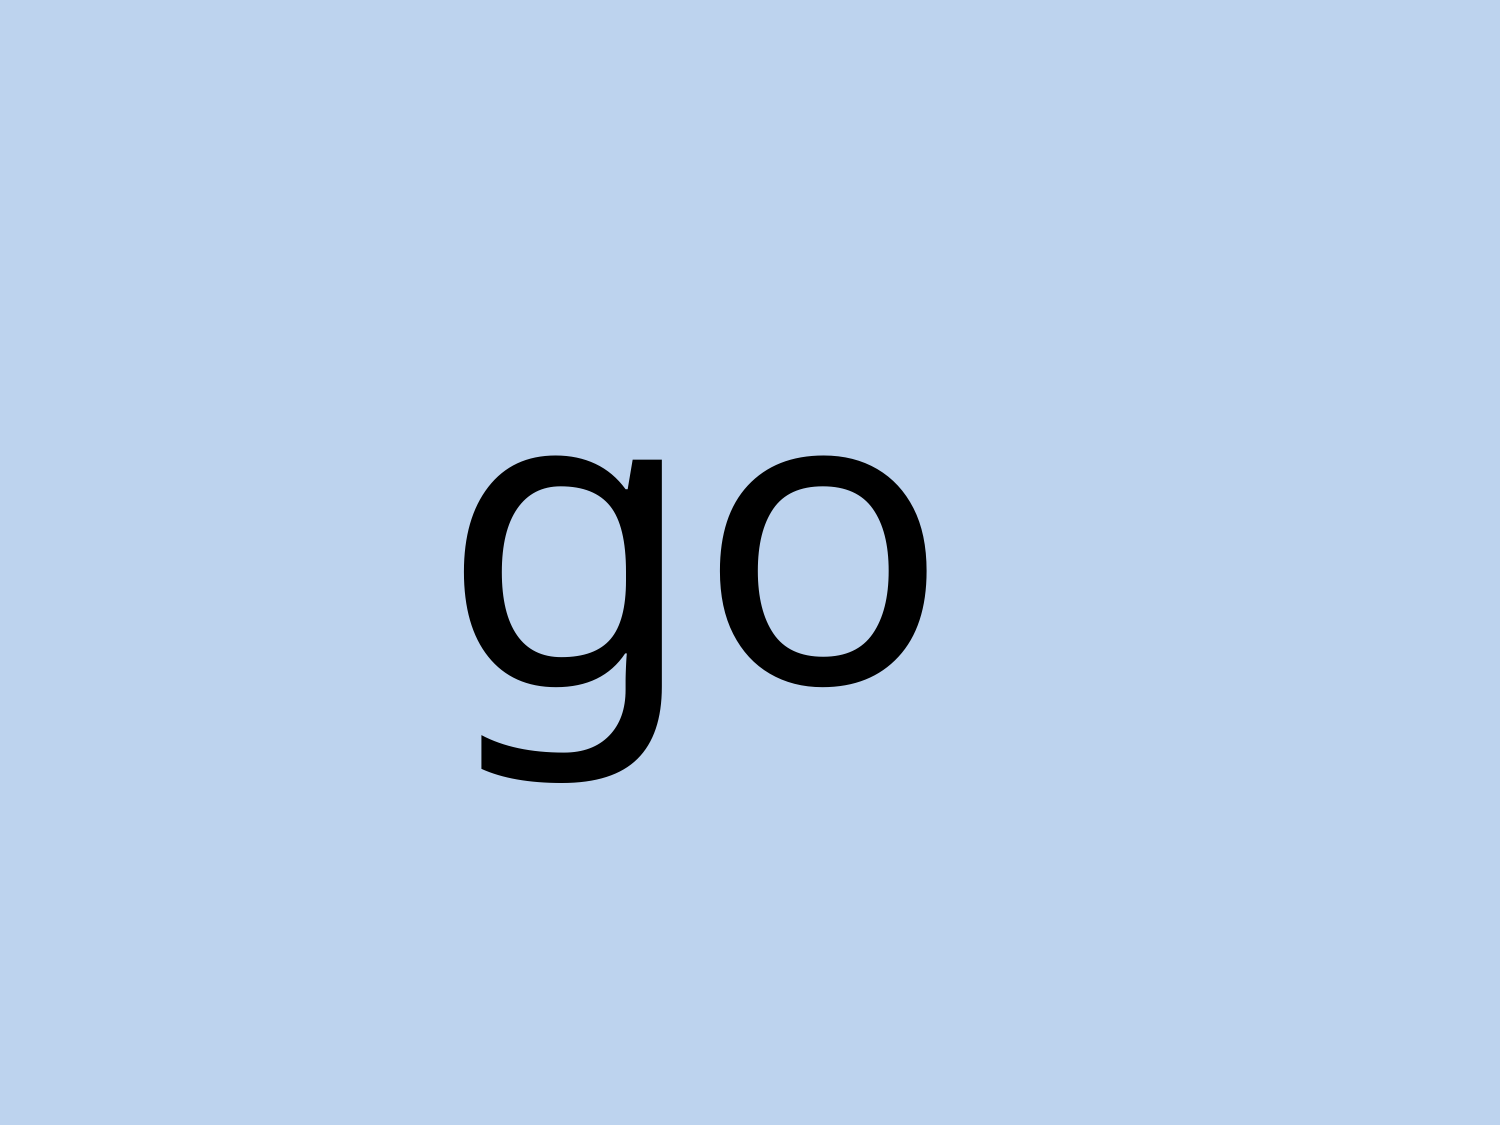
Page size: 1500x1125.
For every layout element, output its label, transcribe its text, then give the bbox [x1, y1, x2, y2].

text_box go [41, 259, 1459, 775]
